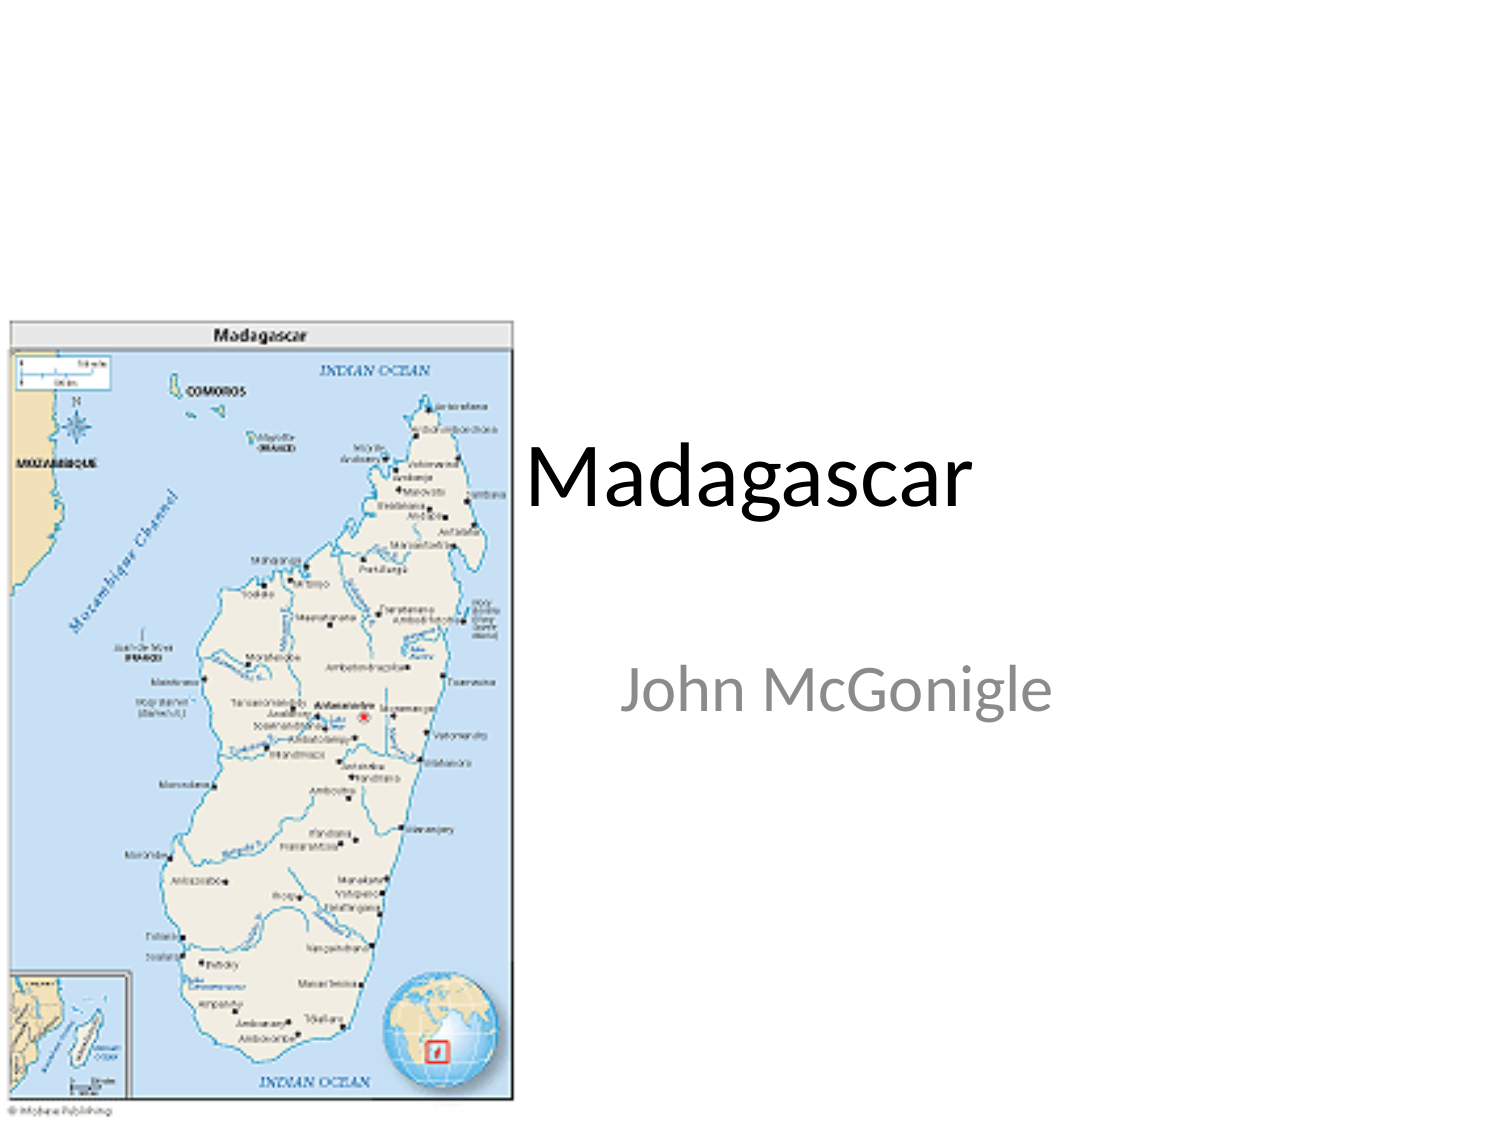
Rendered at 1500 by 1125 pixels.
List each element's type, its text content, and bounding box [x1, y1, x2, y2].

picture [0, 310, 526, 1125]
title Madagascar [529, 349, 1388, 591]
subtitle John McGonigle [529, 637, 1363, 925]
